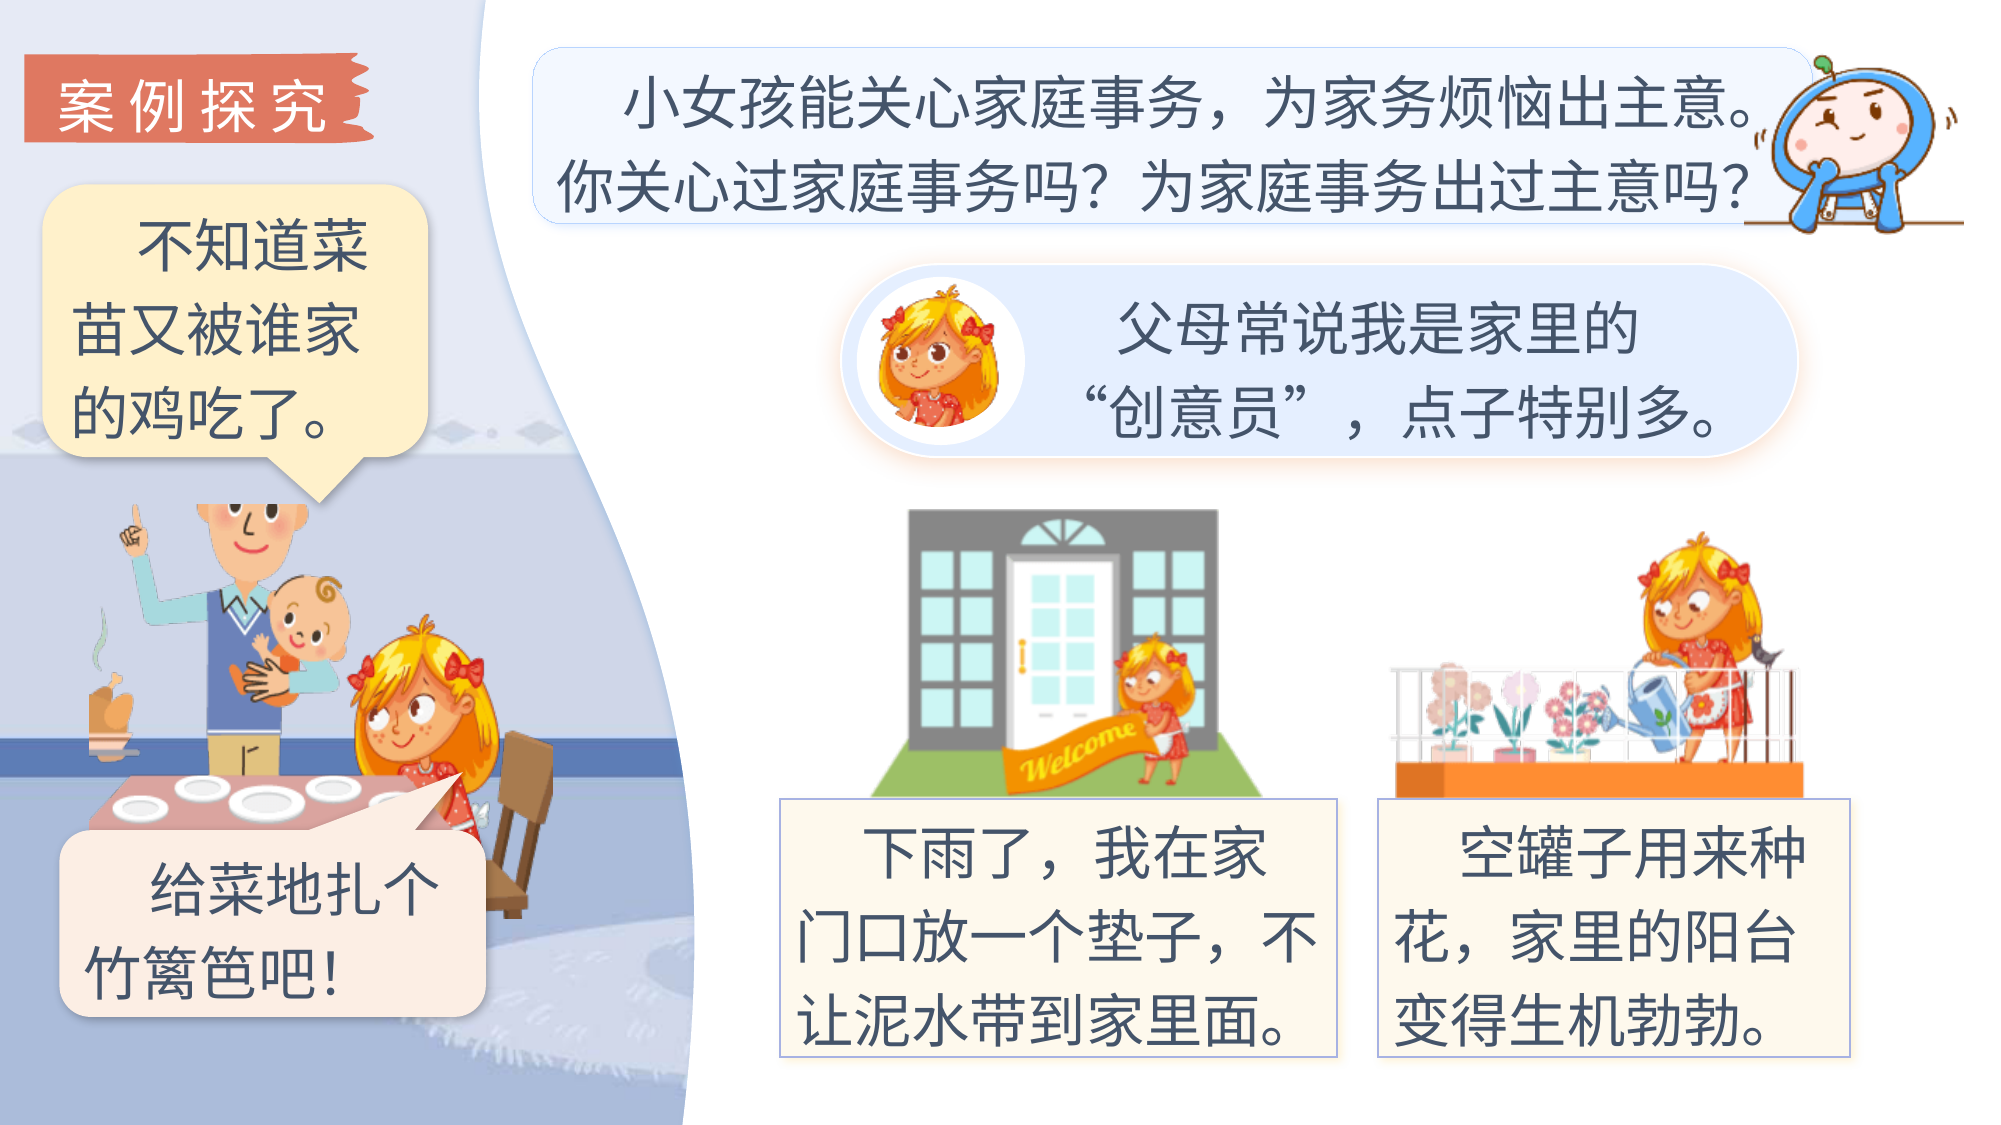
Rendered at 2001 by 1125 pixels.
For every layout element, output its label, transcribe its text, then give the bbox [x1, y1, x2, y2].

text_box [24, 48, 375, 144]
picture [0, 0, 553, 1125]
text_box 不知道菜苗又被谁家的鸡吃了。 [42, 184, 429, 504]
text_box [532, 47, 1965, 235]
text_box 给菜地扎个竹篱笆吧！ [59, 830, 479, 1017]
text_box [479, 0, 2000, 1125]
